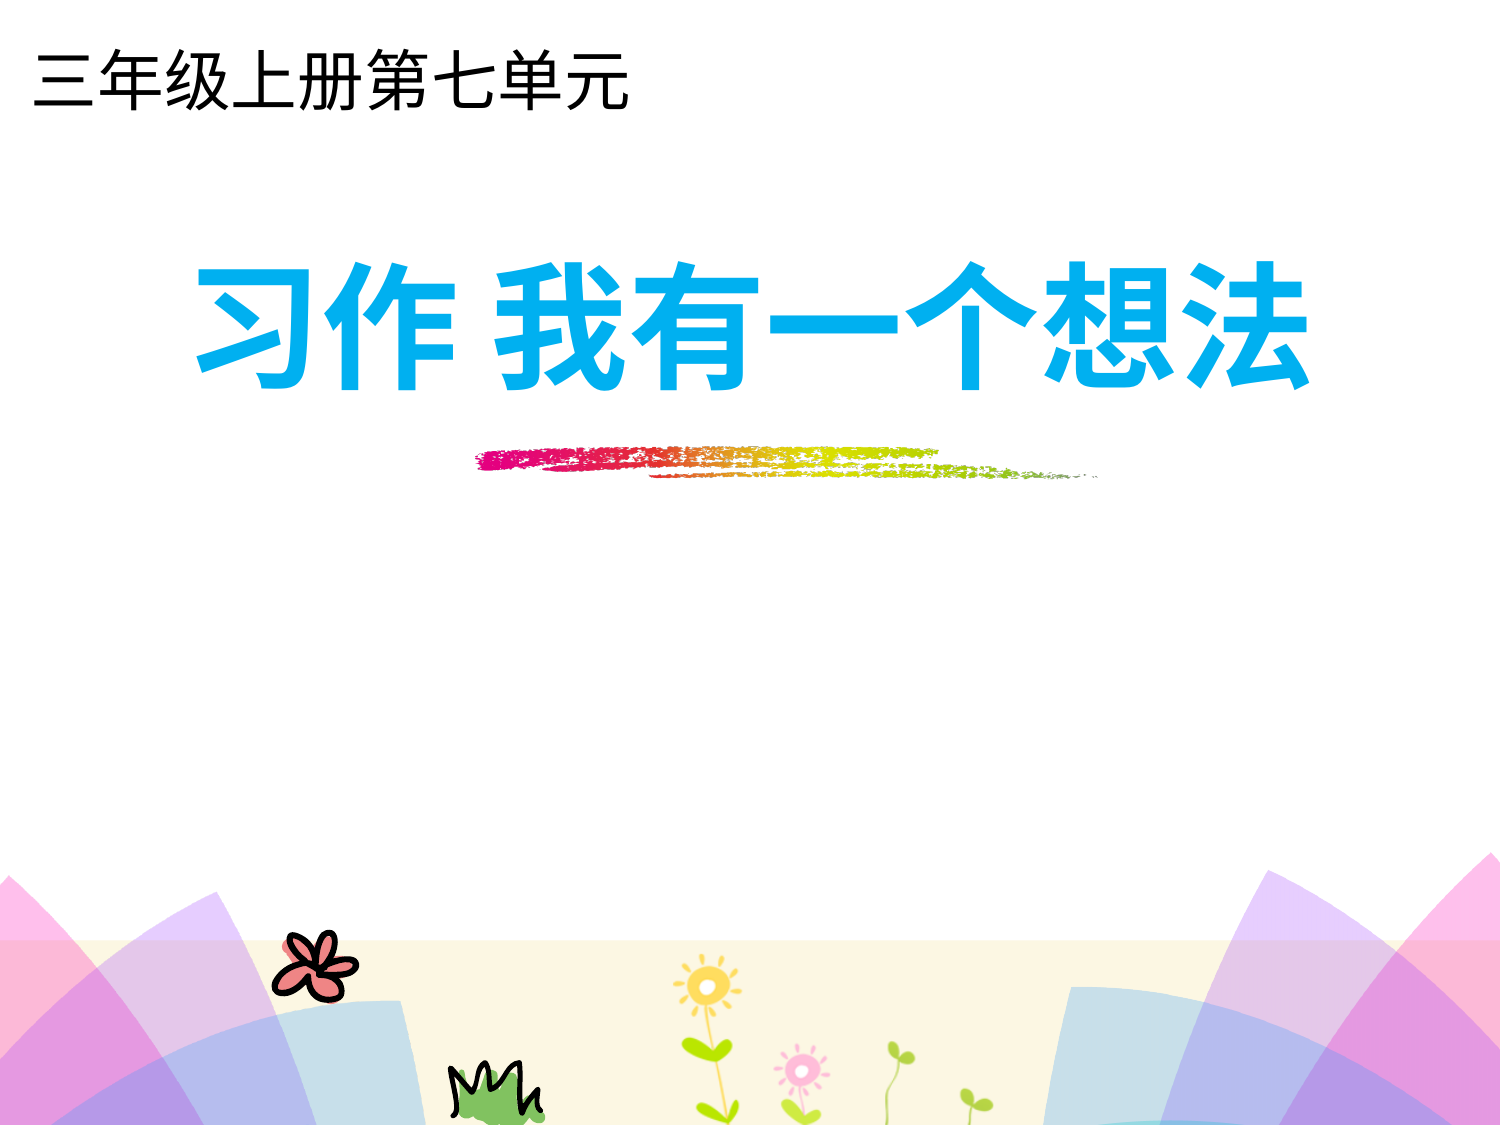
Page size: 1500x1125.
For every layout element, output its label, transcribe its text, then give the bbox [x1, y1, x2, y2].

text_box 习作 我有一个想法 [141, 233, 1359, 414]
text_box 三年级上册第七单元 [16, 0, 849, 126]
picture [0, 852, 1500, 1125]
picture [447, 417, 1137, 521]
